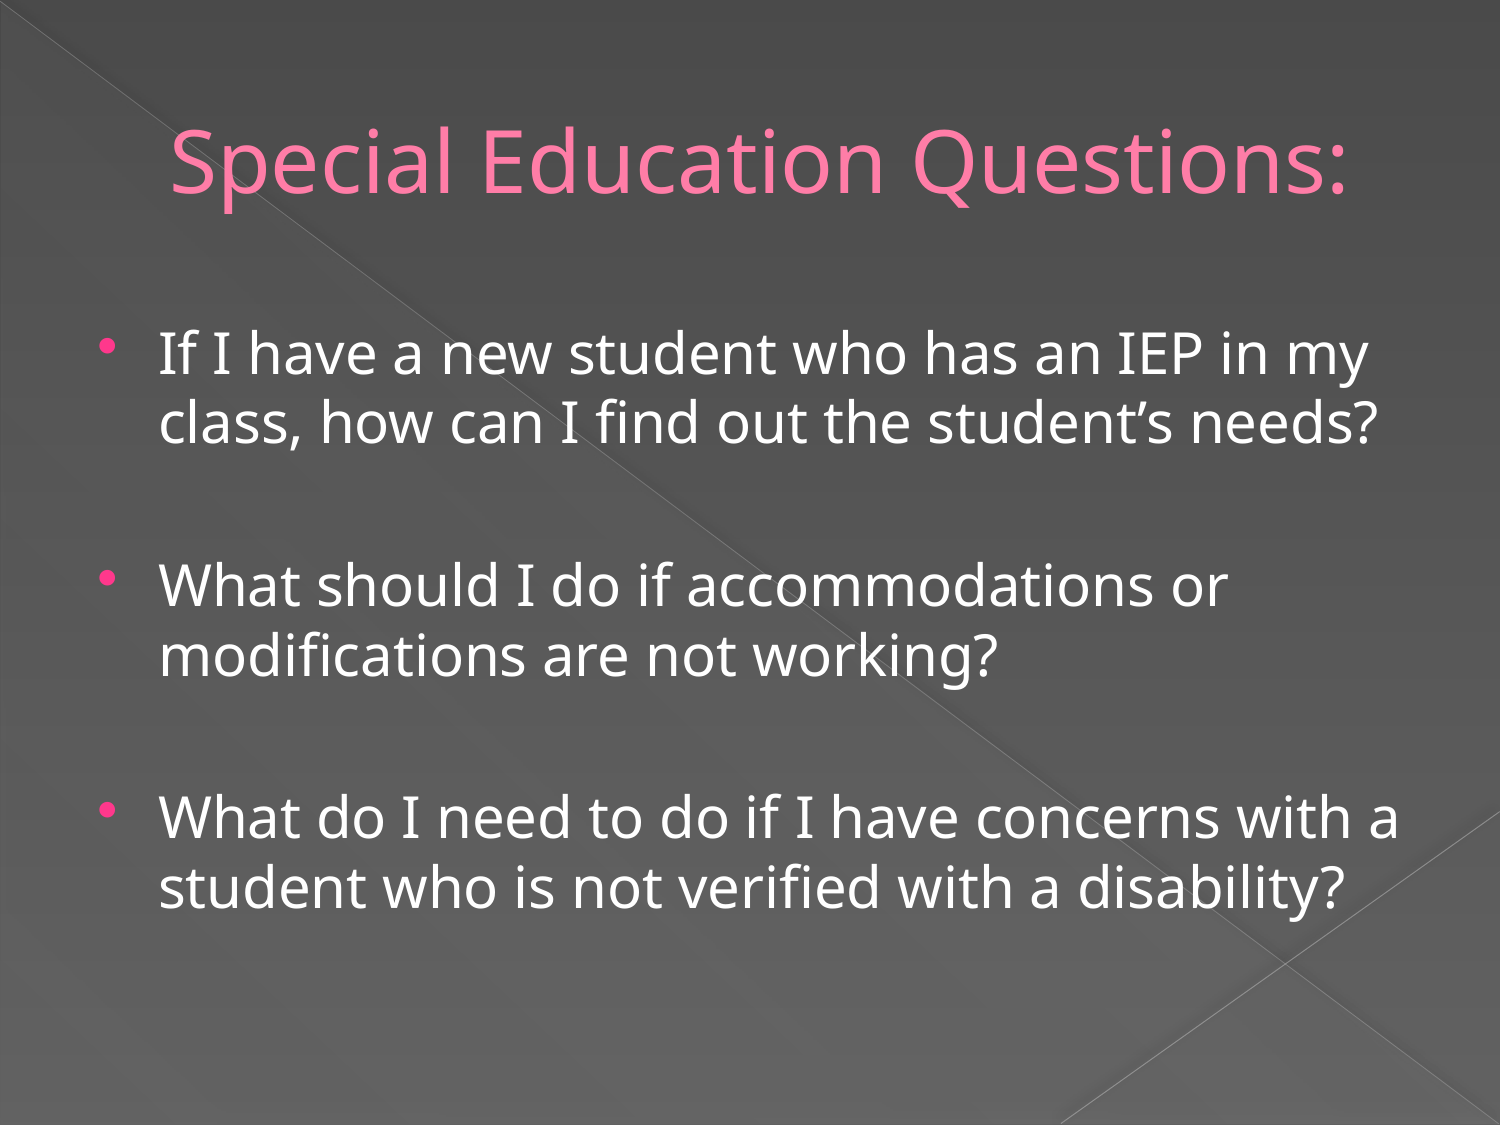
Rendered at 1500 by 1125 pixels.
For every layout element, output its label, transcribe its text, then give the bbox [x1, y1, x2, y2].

title Special Education Questions: [75, 43, 1425, 274]
list If I have a new student who has an IEP in my class, how can I find out the student’s needs? What should I do if accommodations or modifications are not working? What do I need to do if I have concerns with a student who is not verified with a disability? [75, 308, 1425, 1059]
